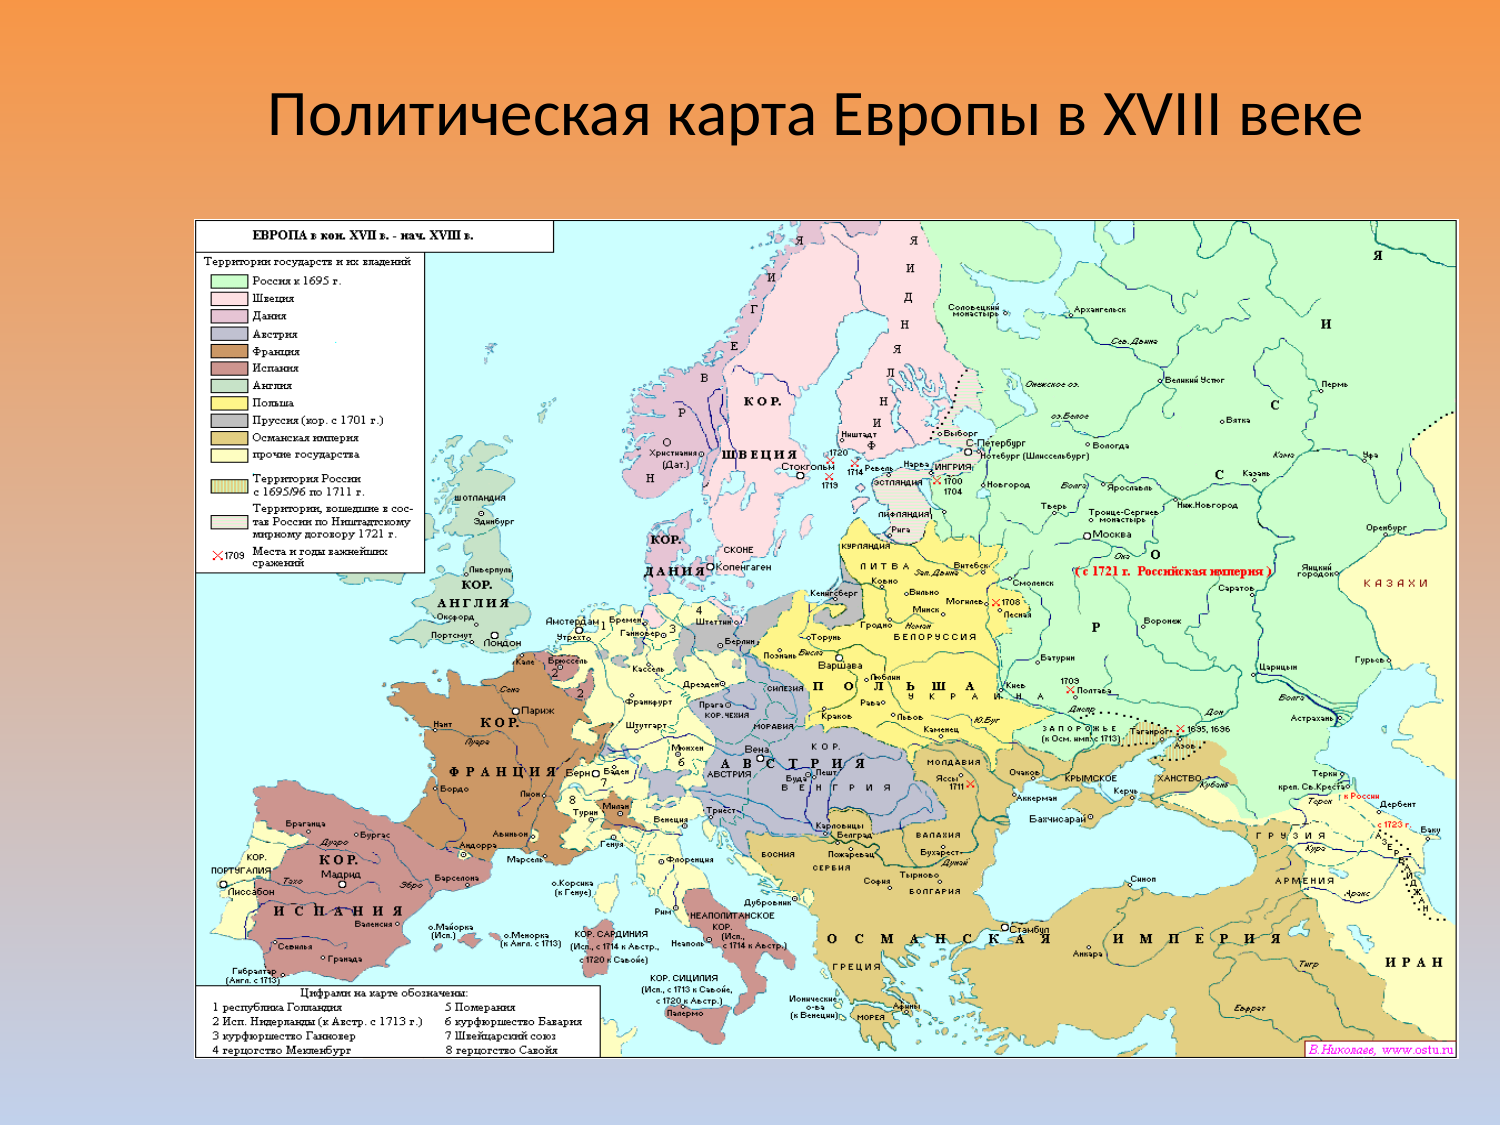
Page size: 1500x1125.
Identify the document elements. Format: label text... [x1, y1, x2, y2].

title Политическая карта Европы в XVIII веке [206, 45, 1425, 173]
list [194, 219, 1459, 1059]
